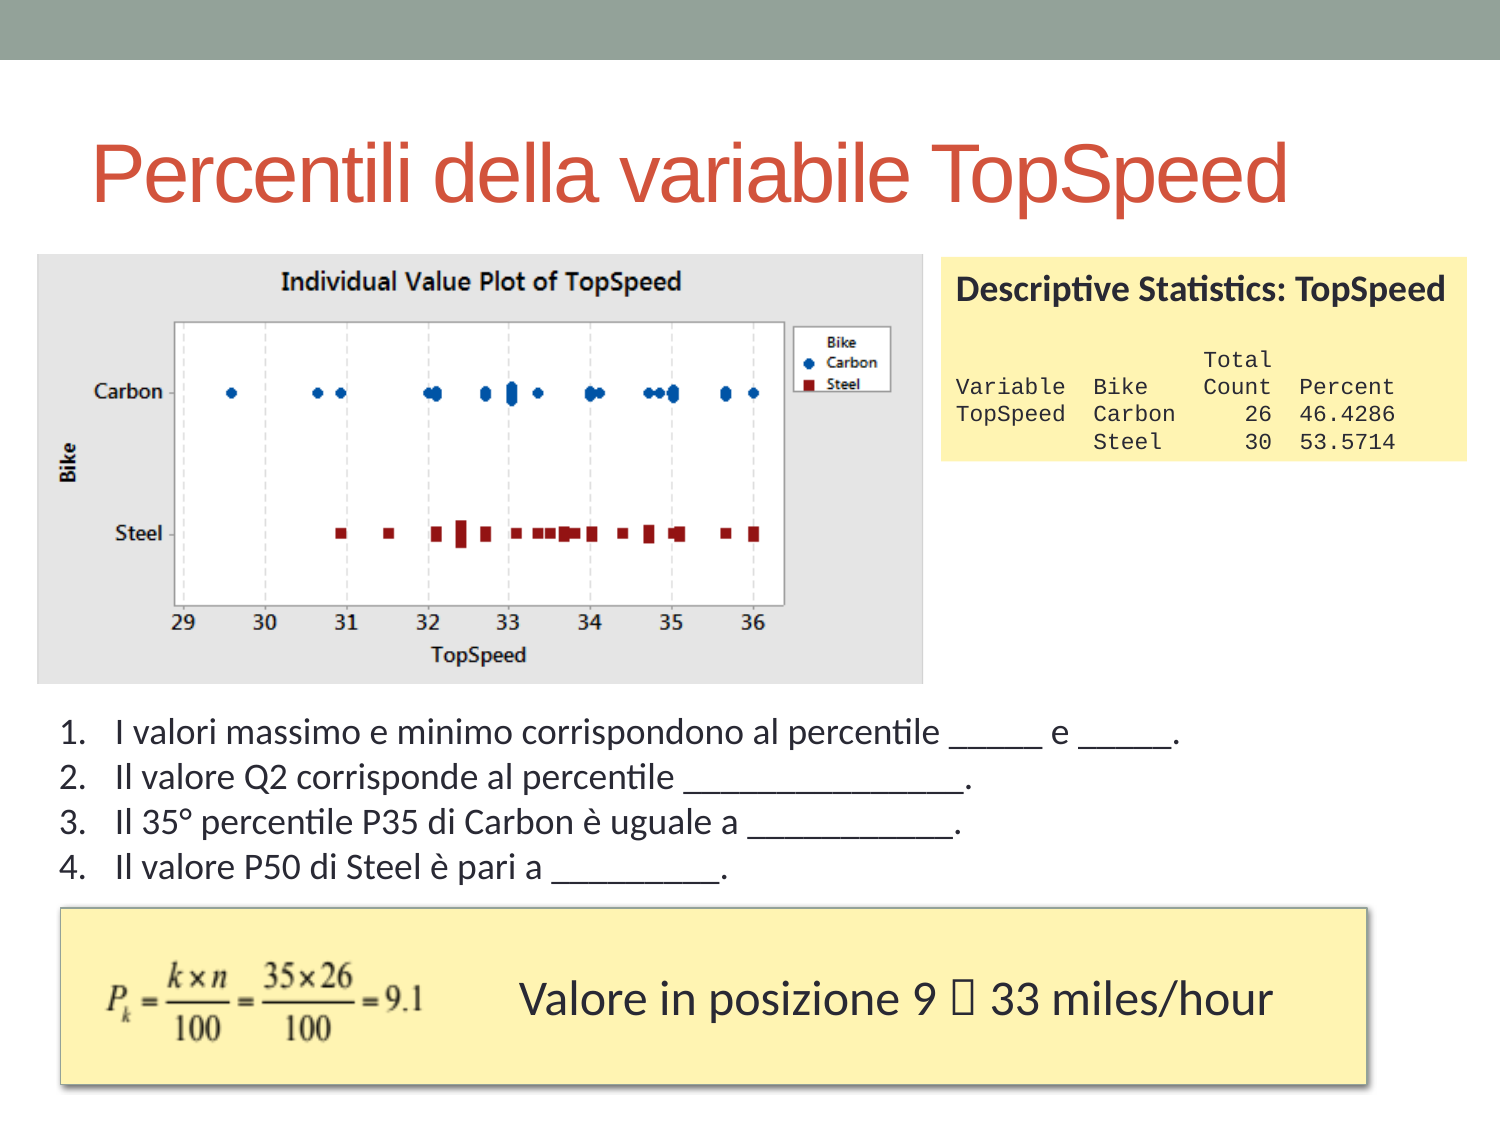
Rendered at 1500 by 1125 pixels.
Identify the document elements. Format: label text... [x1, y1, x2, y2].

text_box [60, 907, 1368, 1085]
text_box Descriptive Statistics: TopSpeed Total Variable Bike Count Percent TopSpeed Carbon 26 46.4286 Steel 30 53.5714 [941, 256, 1467, 462]
title Percentili della variabile TopSpeed [75, 87, 1425, 250]
text_box I valori massimo e minimo corrispondono al percentile _____ e _____. Il valore Q2 corrisponde al percentile _______________. Il 35° percentile P35 di Carbon è uguale a ___________. Il valore P50 di Steel è pari a _________. [44, 699, 1366, 895]
picture [36, 254, 924, 685]
